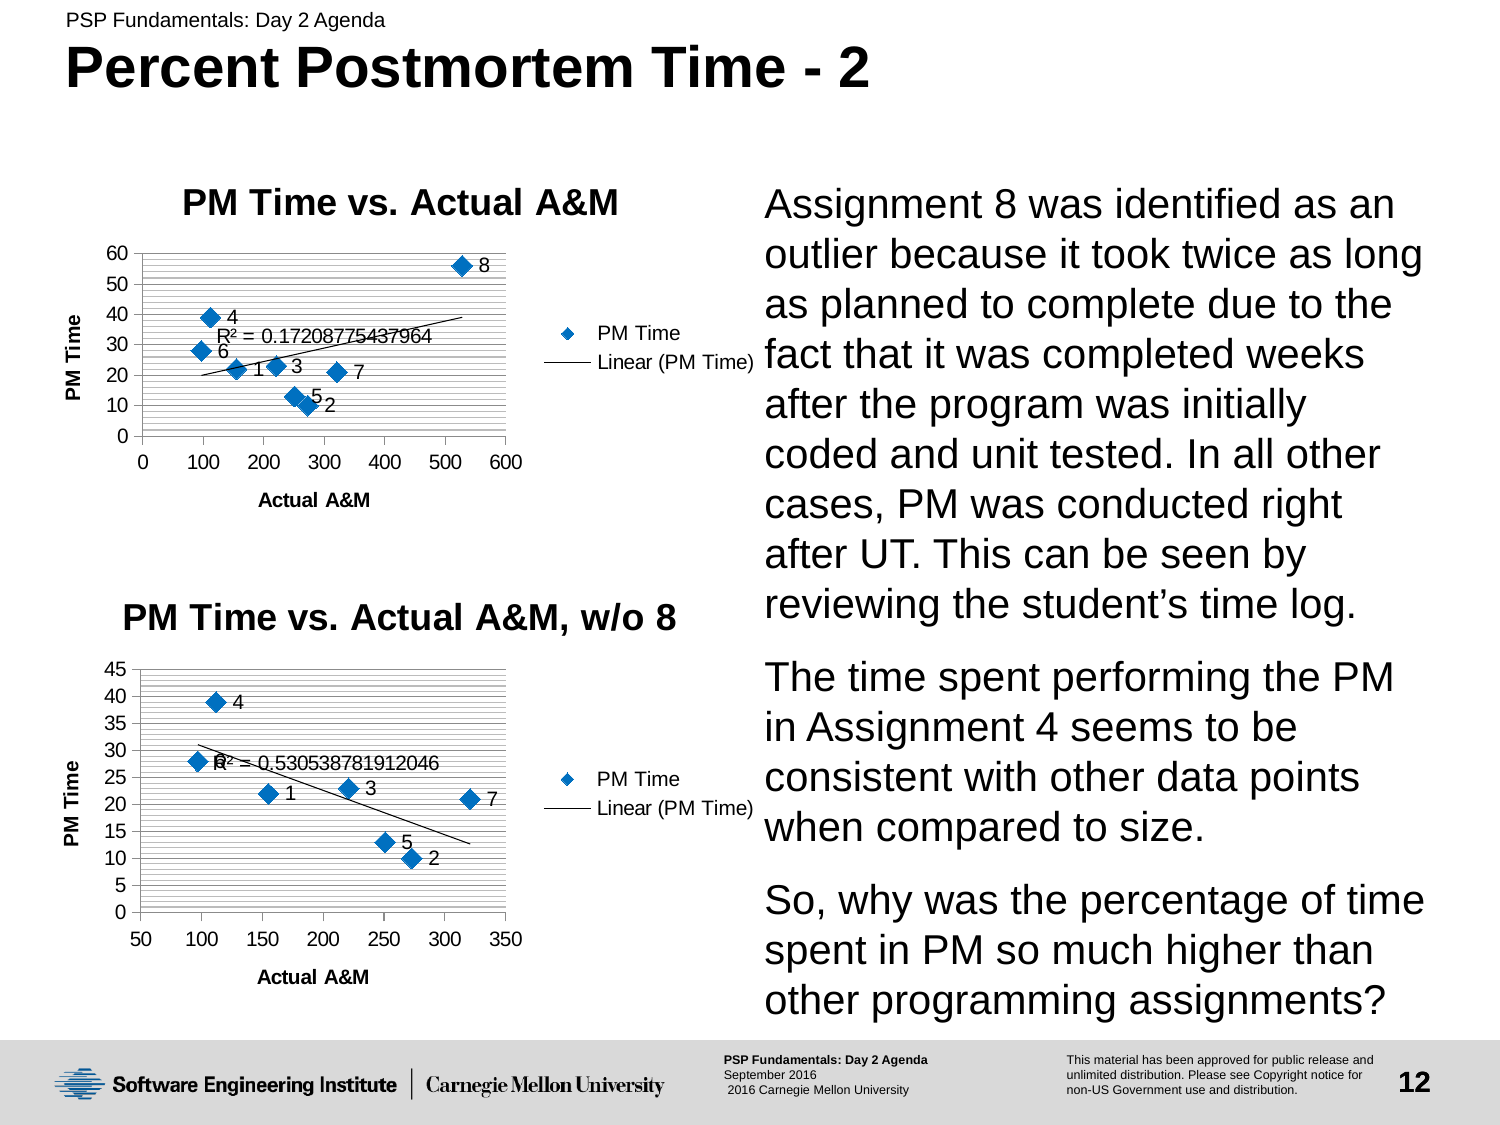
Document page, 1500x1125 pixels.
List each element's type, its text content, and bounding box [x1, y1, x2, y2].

list Assignment 8 was identified as an outlier because it took twice as long as planned to complete due to the fact that it was completed weeks after the program was initially coded and unit tested. In all other cases, PM was conducted right after UT. This can be seen by reviewing the student’s time log. The time spent performing the PM in Assignment 4 seems to be consistent with other data points when compared to size. So, why was the percentage of time spent in PM so much higher than other programming assignments? [764, 176, 1432, 1024]
title Percent Postmortem Time - 2 [65, 37, 1430, 148]
picture [46, 1061, 673, 1104]
chart [26, 567, 773, 1021]
chart [28, 153, 773, 543]
